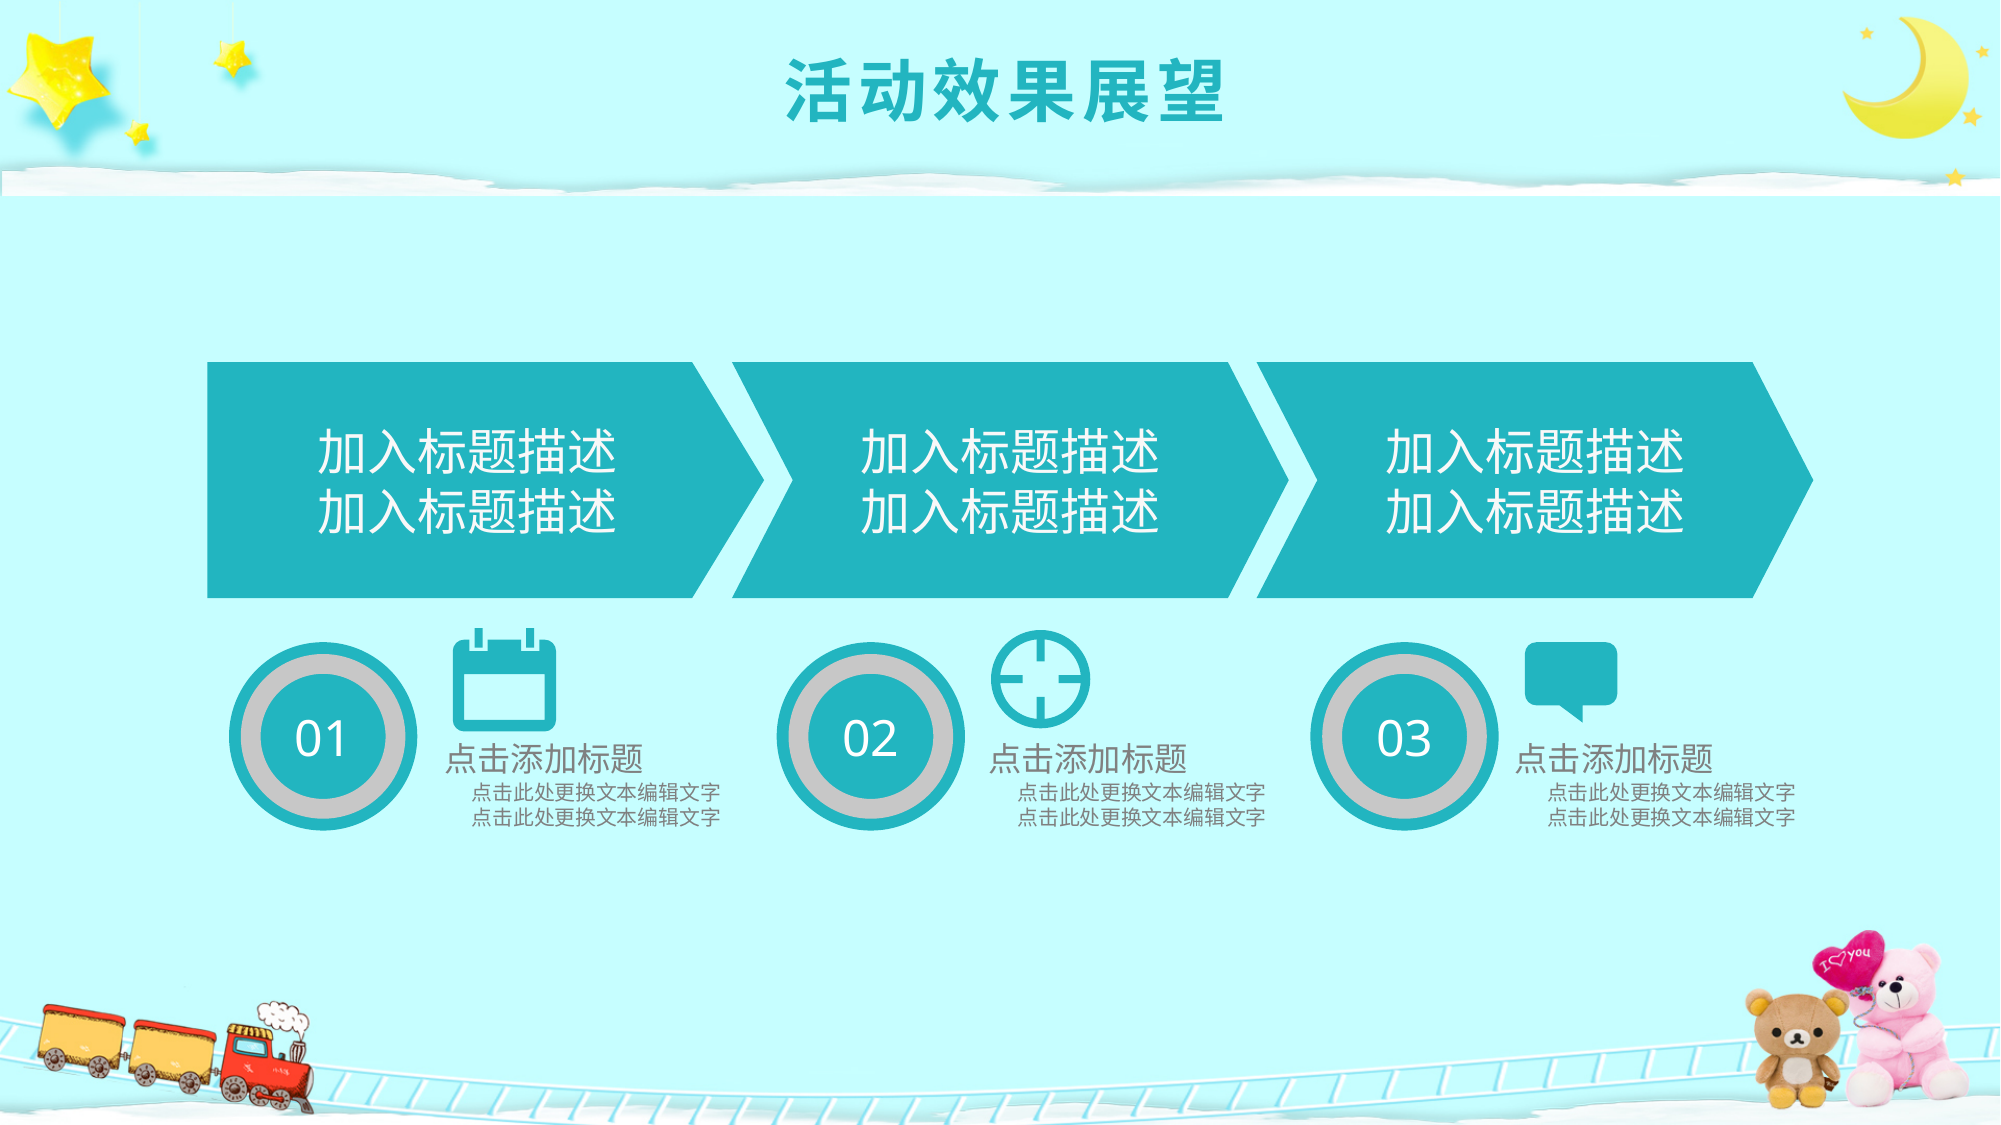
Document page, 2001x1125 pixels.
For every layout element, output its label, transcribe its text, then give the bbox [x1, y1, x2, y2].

text_box [474, 627, 484, 649]
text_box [207, 362, 1814, 599]
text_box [776, 642, 965, 831]
picture [0, 0, 2001, 1125]
text_box [525, 627, 535, 649]
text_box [973, 731, 1311, 838]
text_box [1310, 642, 1499, 831]
text_box [451, 638, 558, 731]
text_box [1500, 731, 1843, 838]
text_box [1523, 641, 1619, 725]
text_box [989, 628, 1092, 730]
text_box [429, 731, 763, 838]
text_box 活动效果展望 [759, 47, 1251, 130]
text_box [228, 642, 418, 831]
